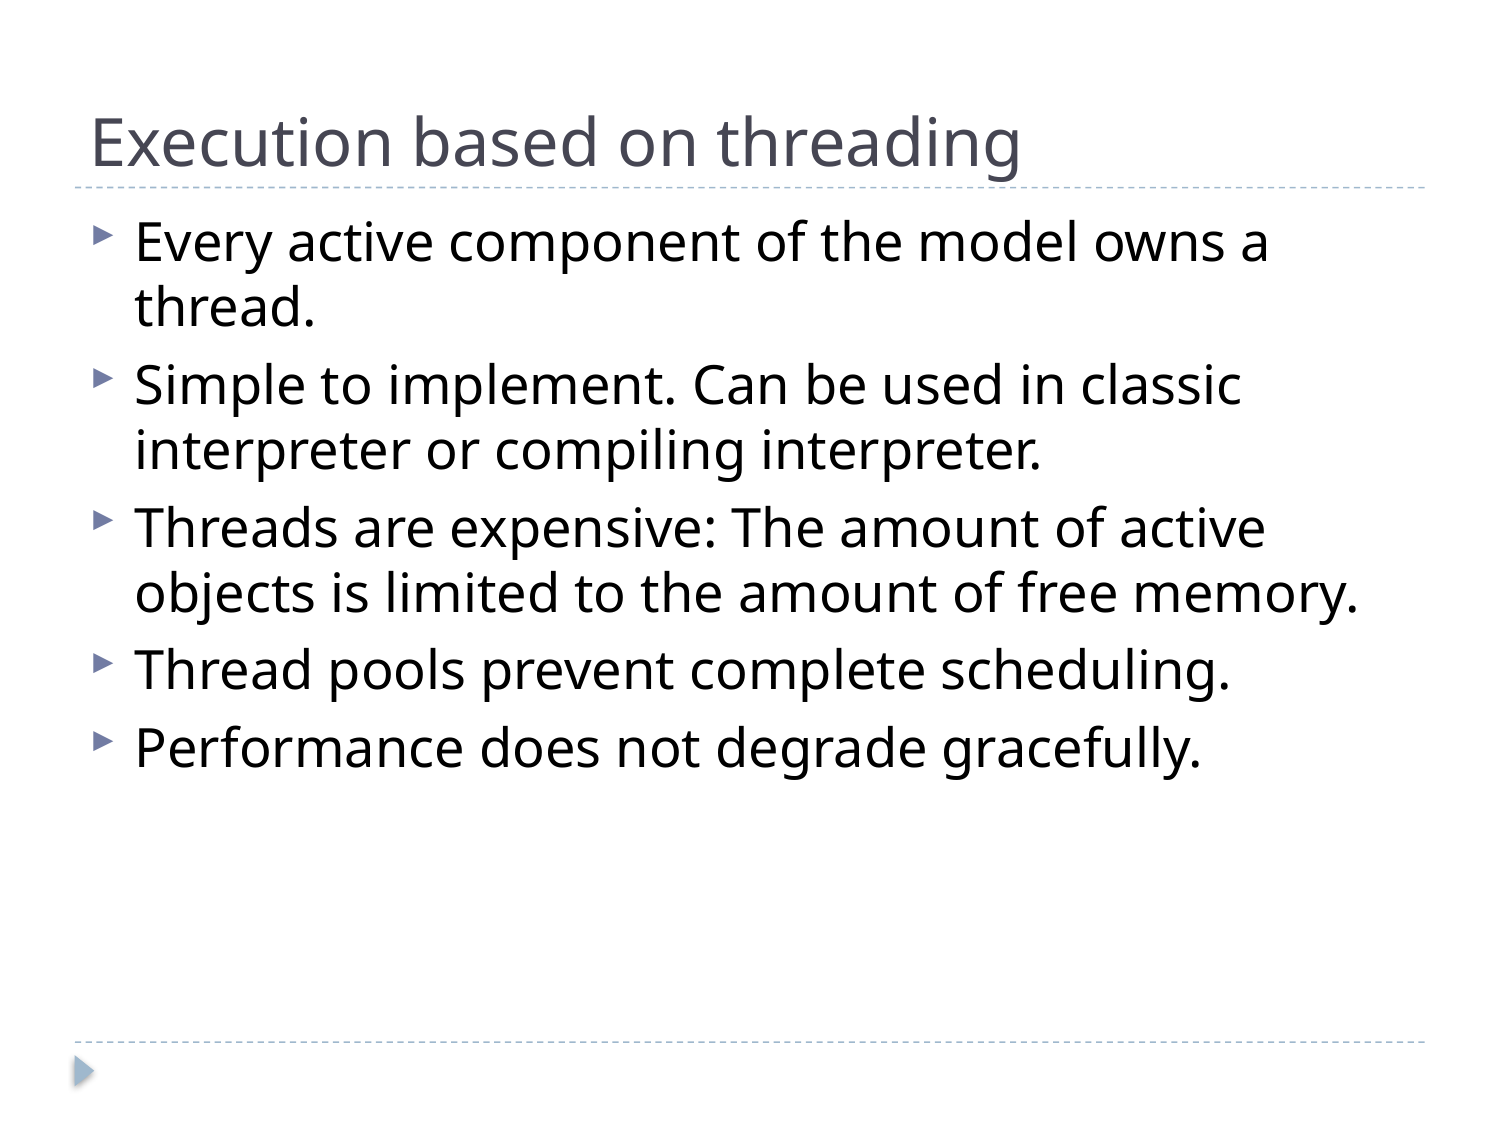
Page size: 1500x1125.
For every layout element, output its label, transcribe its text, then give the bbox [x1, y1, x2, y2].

title Execution based on threading [75, 24, 1425, 188]
list Every active component of the model owns a thread. Simple to implement. Can be used in classic interpreter or compiling interpreter. Threads are expensive: The amount of active objects is limited to the amount of free memory. Thread pools prevent complete scheduling. Performance does not degrade gracefully. [75, 200, 1425, 1010]
